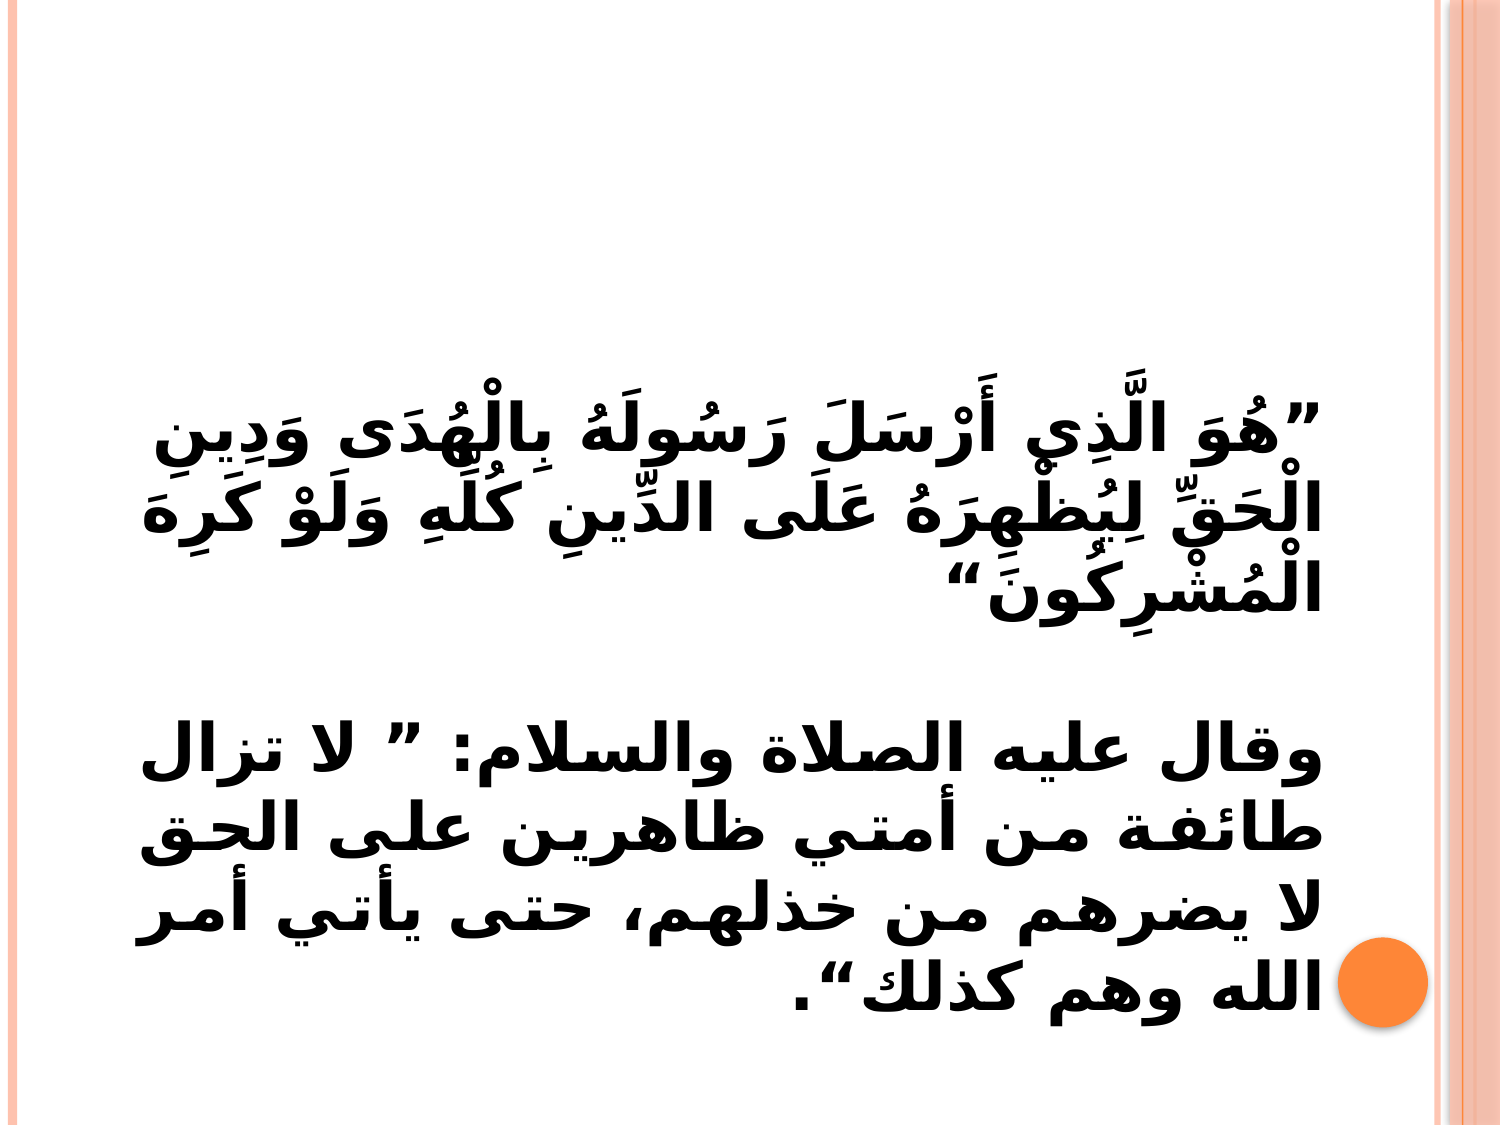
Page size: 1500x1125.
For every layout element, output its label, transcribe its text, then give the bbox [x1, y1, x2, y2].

text_box ”هُوَ الَّذِي أَرْسَلَ رَسُولَهُ بِالْهُدَى وَدِينِ الْحَقِّ لِيُظْهِرَهُ عَلَى الدِّينِ كُلِّهِ وَلَوْ كَرِهَ الْمُشْرِكُونَ“ وقال عليه الصلاة والسلام: ” لا تزال طائفة من أمتي ظاهرين على الحق لا يضرهم من خذلهم، حتى يأتي أمر الله وهم كذلك“. [123, 137, 1341, 1112]
